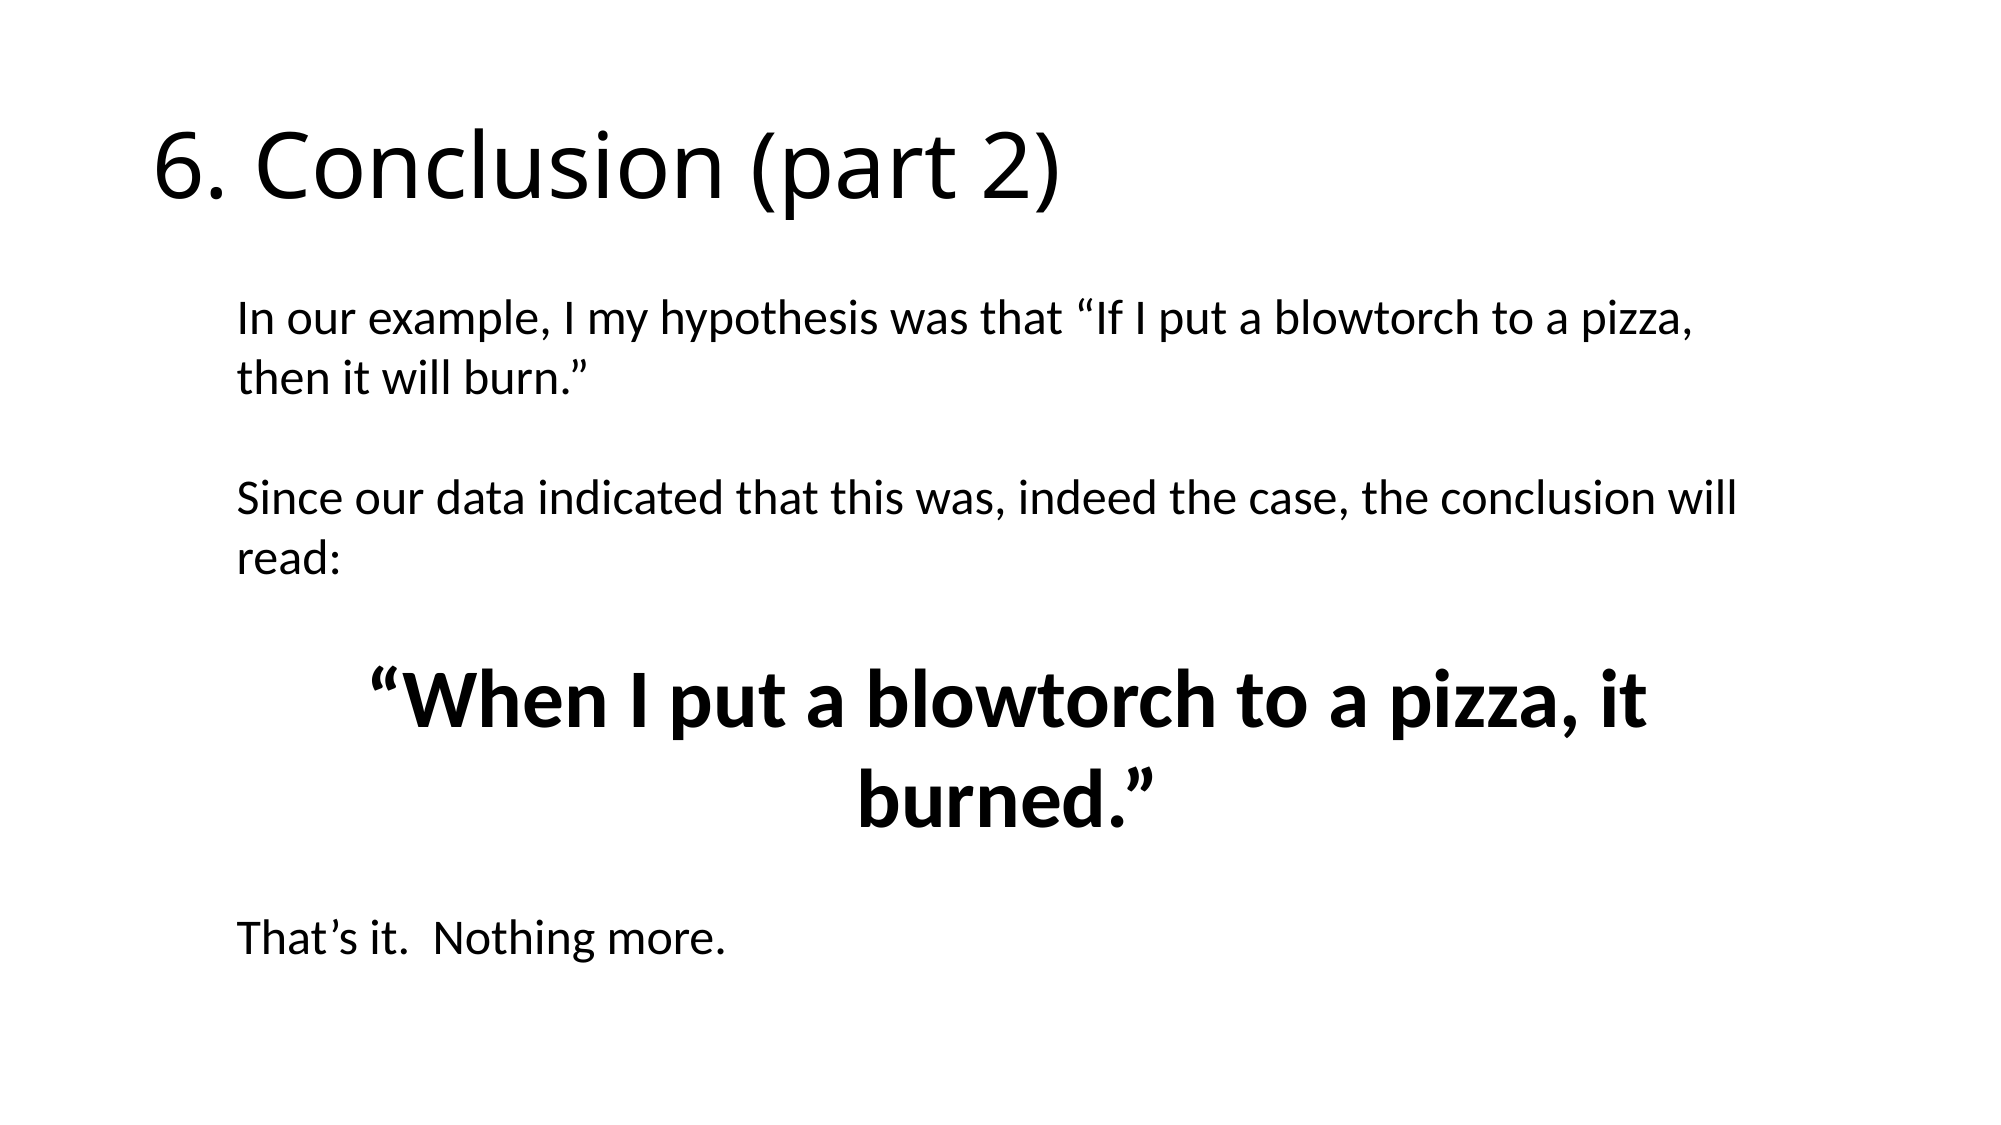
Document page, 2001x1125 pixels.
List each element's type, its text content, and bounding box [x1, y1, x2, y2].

text_box In our example, I my hypothesis was that “If I put a blowtorch to a pizza, then it will burn.” Since our data indicated that this was, indeed the case, the conclusion will read: “When I put a blowtorch to a pizza, it burned.” That’s it. Nothing more. [221, 277, 1794, 972]
title 6. Conclusion (part 2) [137, 59, 1863, 278]
